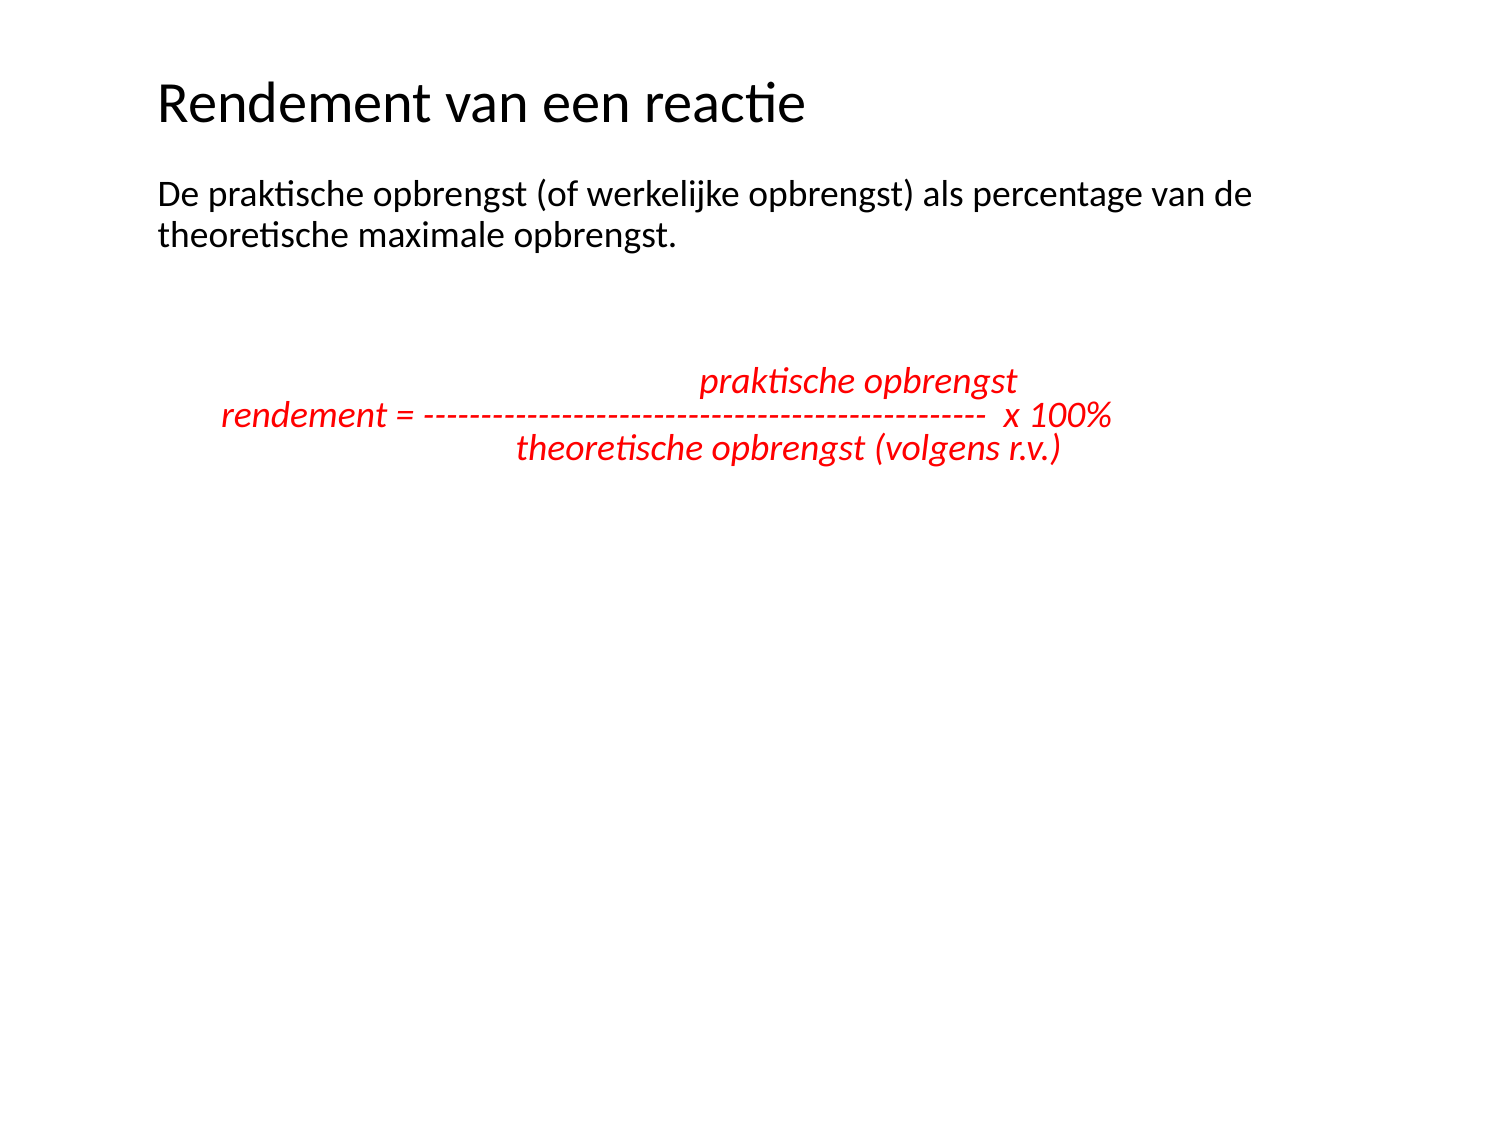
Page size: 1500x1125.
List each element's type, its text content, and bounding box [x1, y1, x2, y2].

text_box Rendement van een reactie De praktische opbrengst (of werkelijke opbrengst) als percentage van de theoretische maximale opbrengst. Tabel 97F praktische opbrengst rendement = ------------------------------------------------- x 100% theoretische opbrengst (volgens r.v.) [142, 57, 1451, 845]
